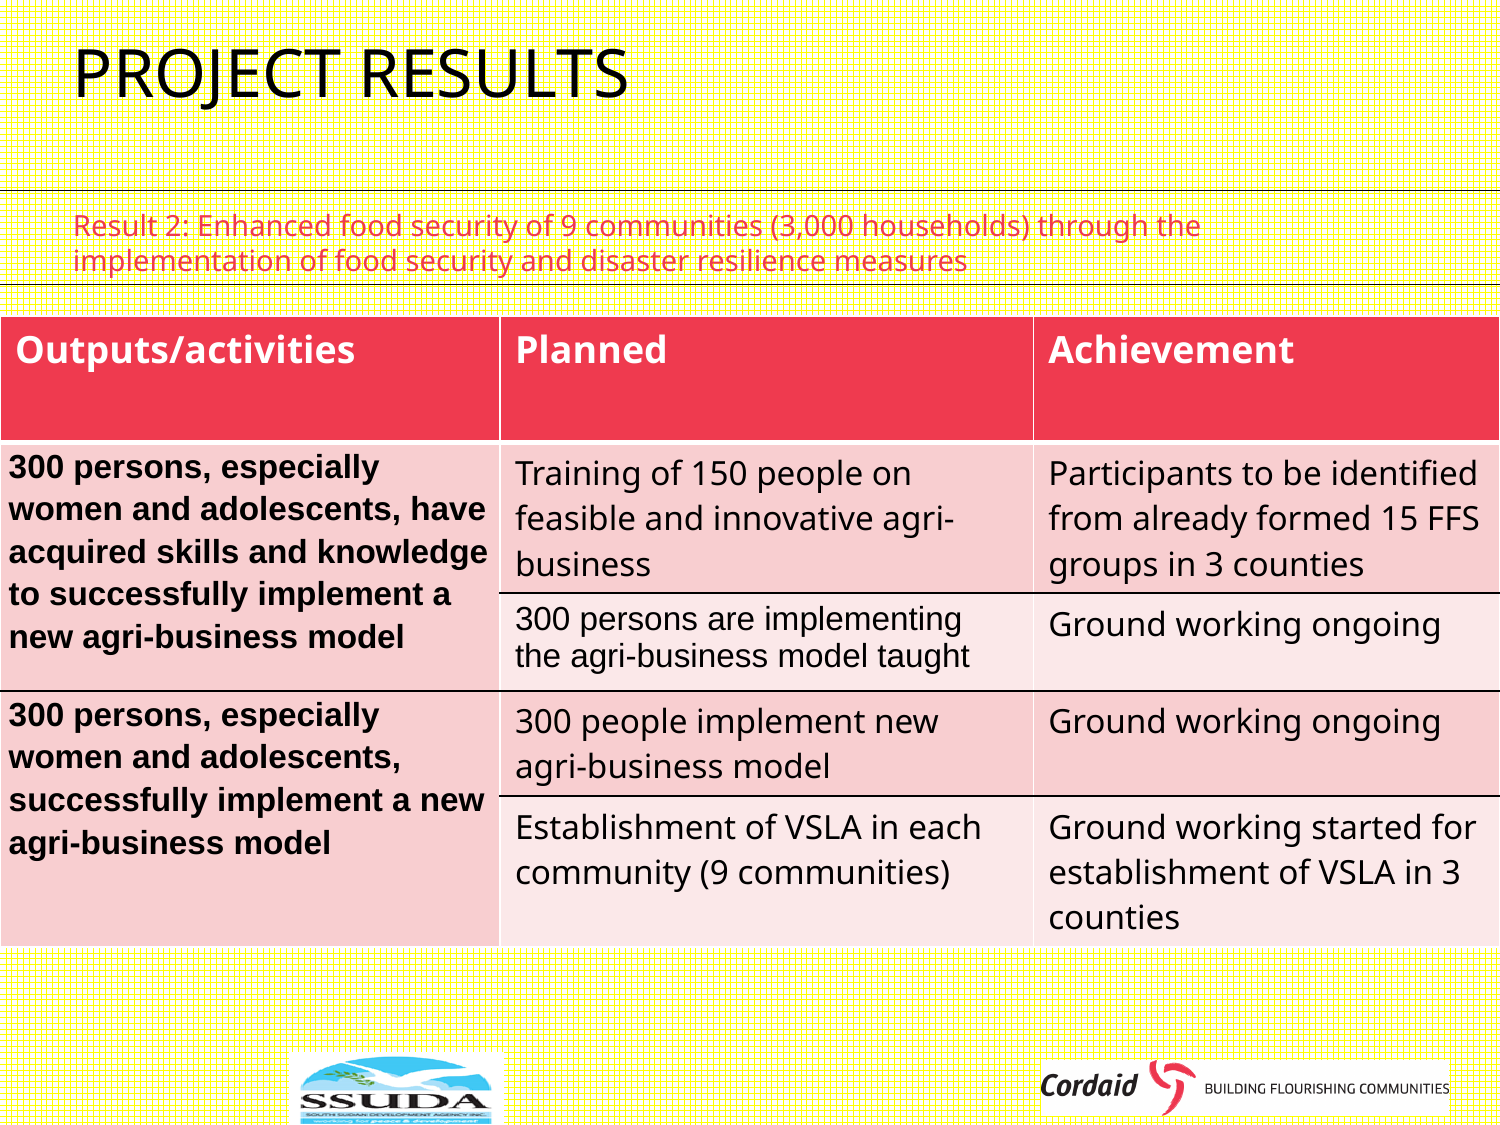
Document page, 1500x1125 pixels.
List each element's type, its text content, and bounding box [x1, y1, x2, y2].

table_cell 300 persons, especially women and adolescents, successfully implement a new agri-business model [1, 692, 499, 946]
table_header Outputs/activities [1, 317, 499, 440]
table_cell Training of 150 people on feasible and innovative agri-business [501, 445, 1033, 592]
table_cell Ground working ongoing [1034, 594, 1499, 690]
table_cell Ground working started for establishment of VSLA in 3 counties [1034, 797, 1499, 946]
table_header Achievement [1034, 317, 1499, 440]
list Result 2: Enhanced food security of 9 communities (3,000 households) through the implementation of food security and disaster resilience measures [57, 199, 1417, 315]
table_cell 300 persons, especially women and adolescents, have acquired skills and knowledge to successfully implement a new agri-business model [1, 445, 499, 690]
table_cell Participants to be identified from already formed 15 FFS groups in 3 counties [1034, 445, 1499, 592]
table_cell 300 persons are implementing the agri-business model taught [501, 594, 1033, 690]
picture [288, 1052, 504, 1125]
title Project Results [57, 23, 1417, 185]
table_header Planned [501, 317, 1033, 440]
table_cell 300 people implement new agri-business model [501, 692, 1033, 795]
table_cell Establishment of VSLA in each community (9 communities) [501, 797, 1033, 946]
picture [1041, 1060, 1449, 1116]
table_cell Ground working ongoing [1034, 692, 1499, 795]
